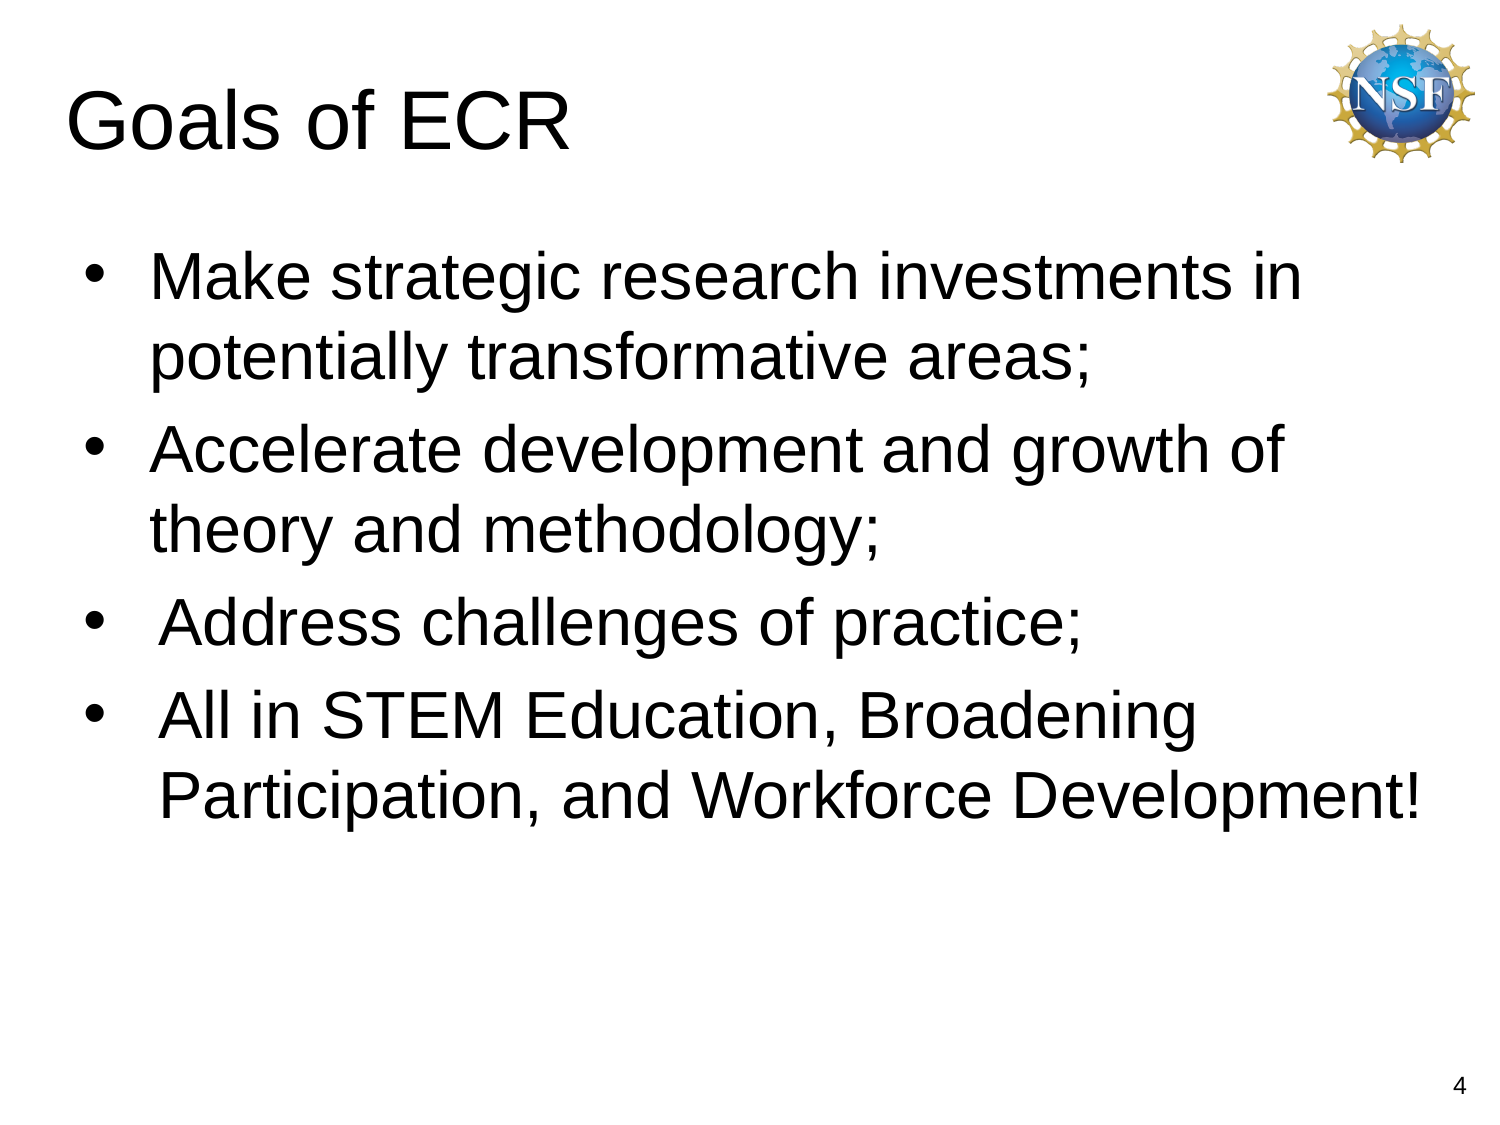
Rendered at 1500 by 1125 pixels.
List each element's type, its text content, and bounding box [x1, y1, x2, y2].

title Goals of ECR [50, 45, 1288, 188]
list Make strategic research investments in potentially transformative areas; Accelerate development and growth of theory and methodology; Address challenges of practice; All in STEM Education, Broadening Participation, and Workforce Development! [50, 224, 1450, 1050]
picture [1327, 24, 1475, 163]
